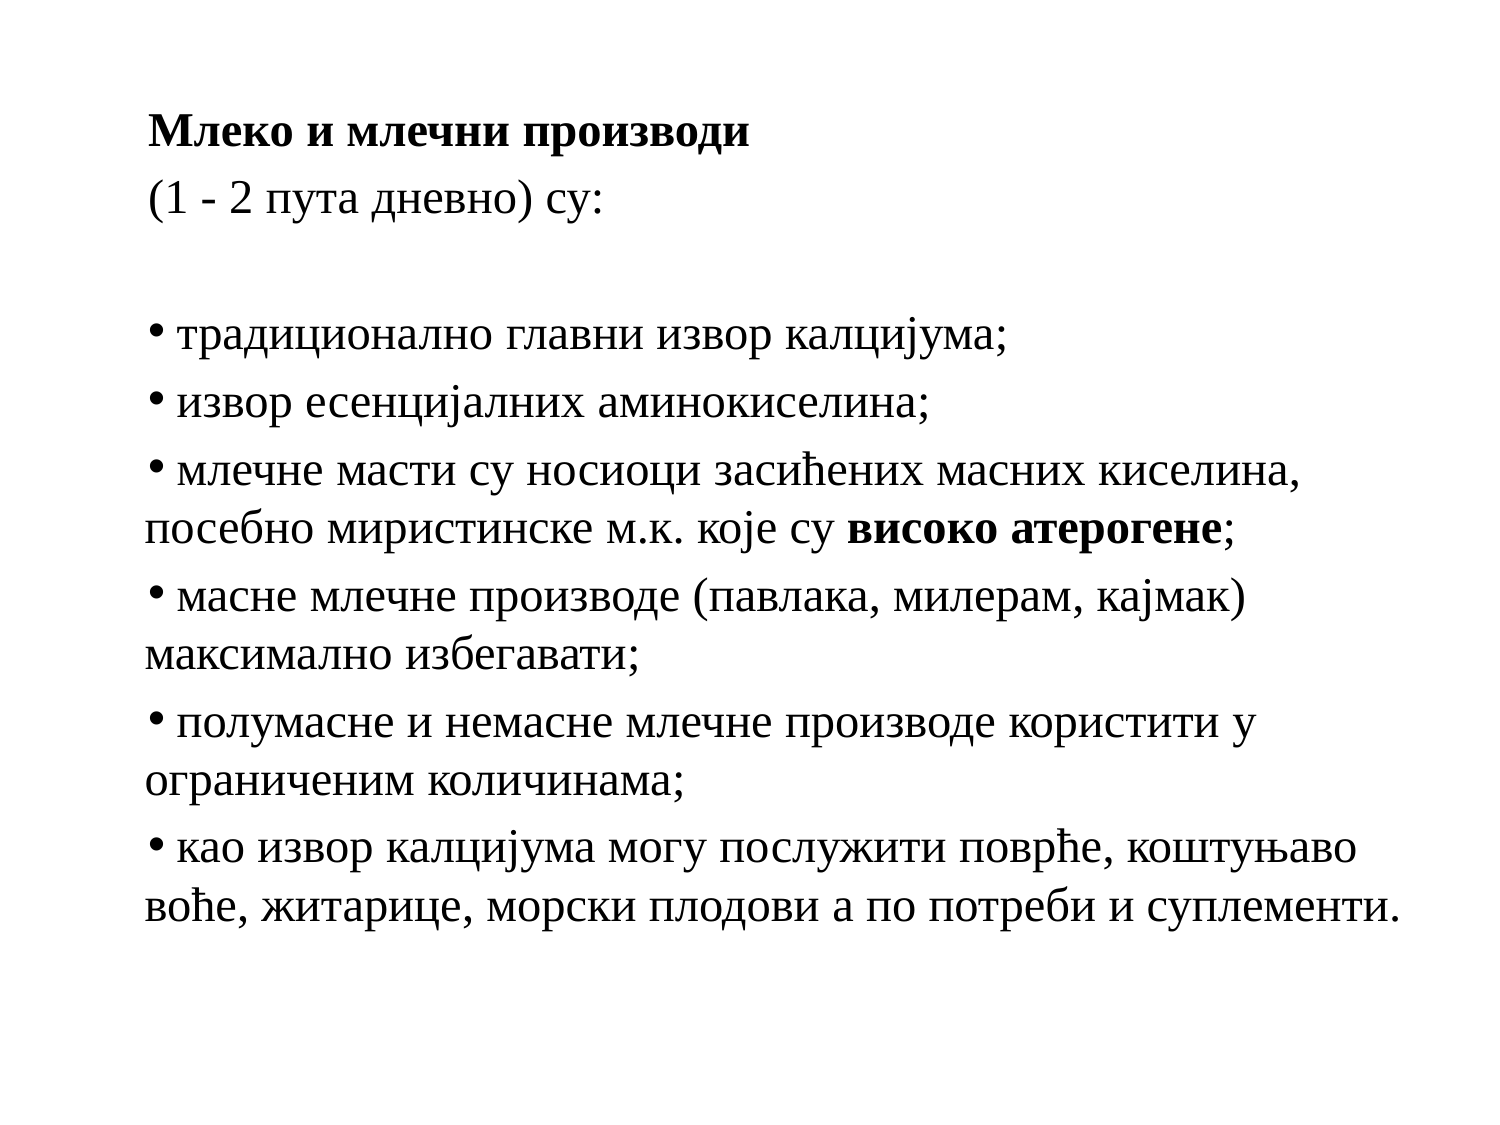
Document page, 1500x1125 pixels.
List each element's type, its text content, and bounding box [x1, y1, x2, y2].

list Млеко и млечни производи (1 - 2 пута дневно) су: традиционално главни извор калцијума; извор есенцијалних аминокиселина; млечне масти су носиоци засићених масних киселина, посебно миристинске м.к. које су високо атерогене; масне млечне производе (павлака, милерам, кајмак) максимално избегавати; полумасне и немасне млечне производе користити у ограниченим количинама; као извор калцијума могу послужити поврће, коштуњаво воће, житарице, морски плодови а по потреби и суплементи. [75, 90, 1425, 1005]
